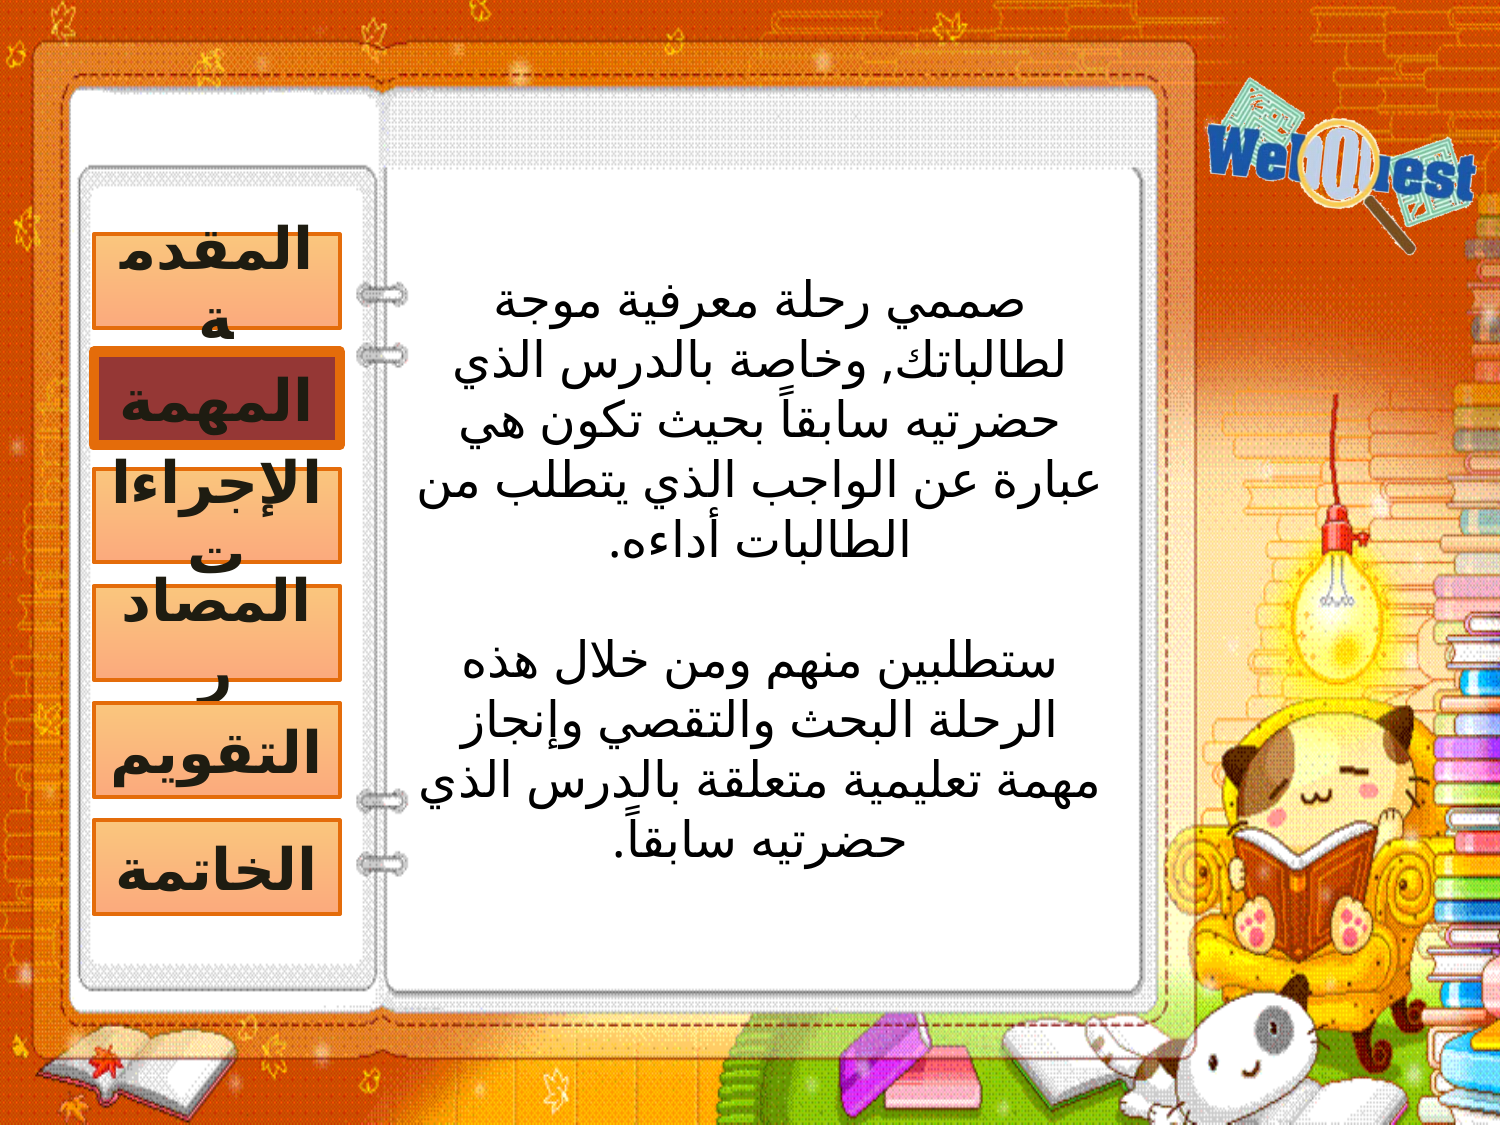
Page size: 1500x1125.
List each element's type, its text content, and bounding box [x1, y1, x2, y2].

picture [0, 0, 1500, 1125]
text_box المصادر [92, 584, 342, 682]
text_box الخاتمة [92, 818, 342, 916]
text_box المهمة [92, 349, 342, 447]
text_box المقدمة [92, 232, 342, 330]
text_box الإجراءات [92, 467, 342, 564]
text_box صممي رحلة معرفية موجة لطالباتك, وخاصة بالدرس الذي حضرتيه سابقاً بحيث تكون هي عبارة عن الواجب الذي يتطلب من الطالبات أداءه. ستطلبين منهم ومن خلال هذه الرحلة البحث والتقصي وإنجاز مهمة تعليمية متعلقة بالدرس الذي حضرتيه سابقاً. [398, 259, 1122, 875]
text_box التقويم [92, 701, 342, 799]
